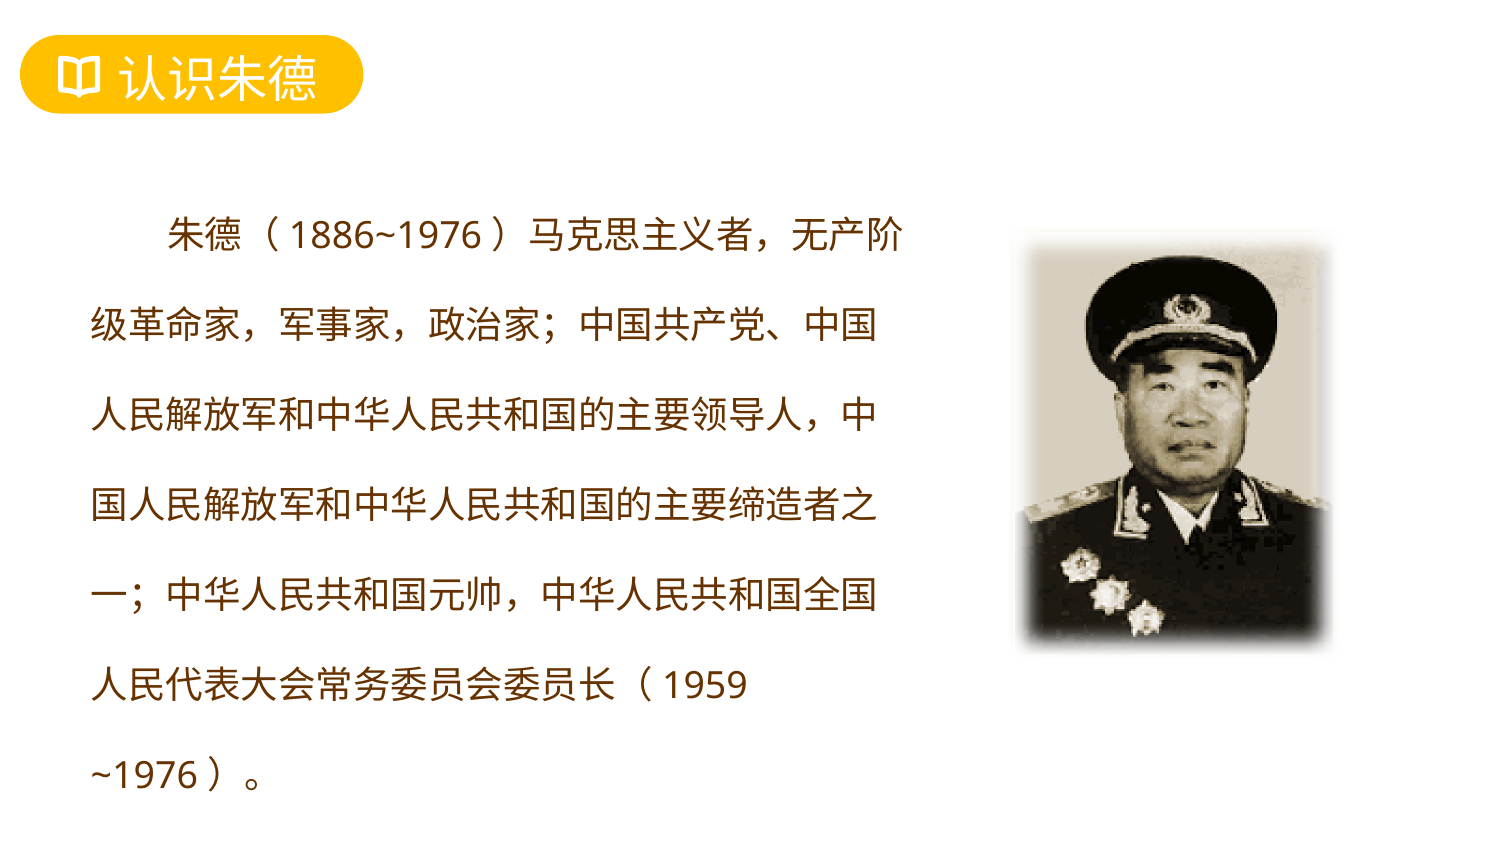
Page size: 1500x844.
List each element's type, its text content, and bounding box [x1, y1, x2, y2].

text_box 朱德（1886~1976）马克思主义者，无产阶级革命家，军事家，政治家；中国共产党、中国人民解放军和中华人民共和国的主要领导人，中国人民解放军和中华人民共和国的主要缔造者之一；中华人民共和国元帅，中华人民共和国全国人民代表大会常务委员会委员长（1959 ~1976）。 [79, 160, 916, 802]
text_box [19, 34, 364, 116]
picture [1013, 231, 1334, 654]
